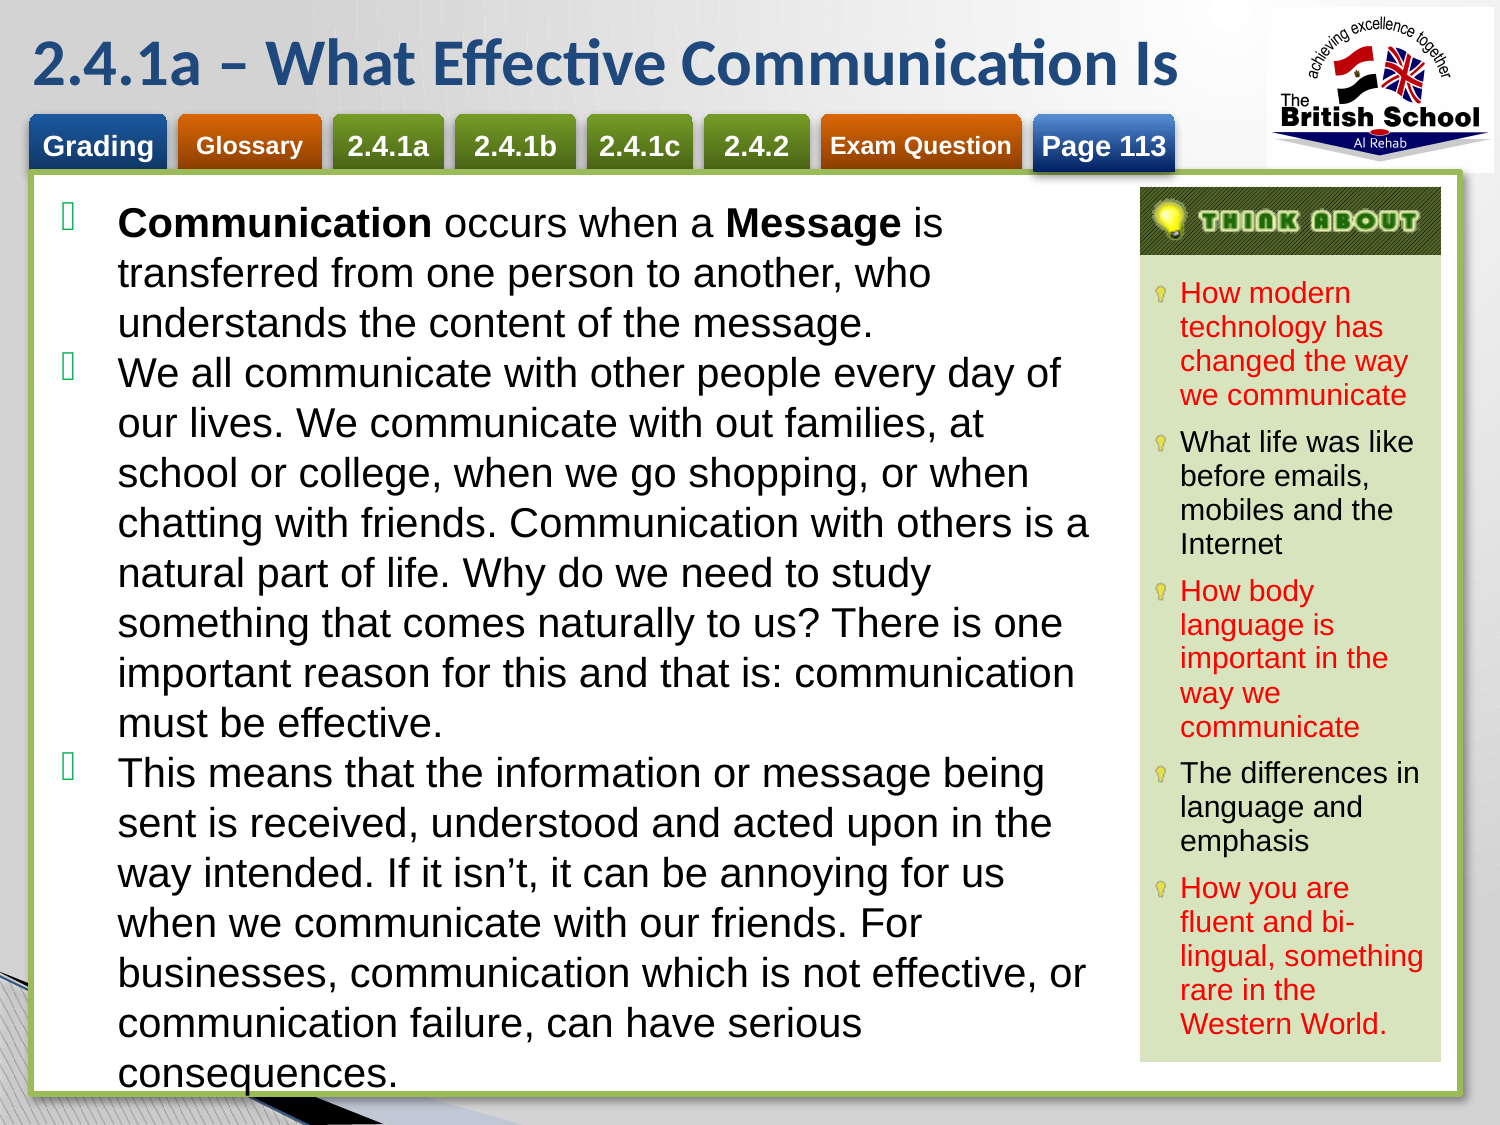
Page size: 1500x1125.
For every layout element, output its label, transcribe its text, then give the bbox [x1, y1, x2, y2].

picture [1151, 282, 1169, 304]
table_cell How modern technology has changed the way we communicate What life was like before emails, mobiles and the Internet How body language is important in the way we communicate The differences in language and emphasis How you are fluent and bi-lingual, something rare in the Western World. [1140, 255, 1441, 1062]
picture [1151, 877, 1169, 899]
title 2.4.1a – What Effective Communication Is [17, 7, 1235, 110]
picture [1267, 7, 1495, 173]
picture [1151, 579, 1169, 602]
text_box Communication occurs when a Message is transferred from one person to another, who understands the content of the message. We all communicate with other people every day of our lives. We communicate with out families, at school or college, when we go shopping, or when chatting with friends. Communication with others is a natural part of life. Why do we need to study something that comes naturally to us? There is one important reason for this and that is: communication must be effective. This means that the information or message being sent is received, understood and acted upon in the way intended. If it isn’t, it can be annoying for us when we communicate with our friends. For businesses, communication which is not effective, or communication failure, can have serious consequences. [46, 188, 1123, 1104]
picture [1151, 762, 1169, 784]
picture [1151, 196, 1425, 245]
picture [281, 1114, 303, 1125]
table_header [1140, 187, 1441, 255]
picture [1151, 431, 1169, 453]
text_box Page 113 [1033, 113, 1176, 173]
